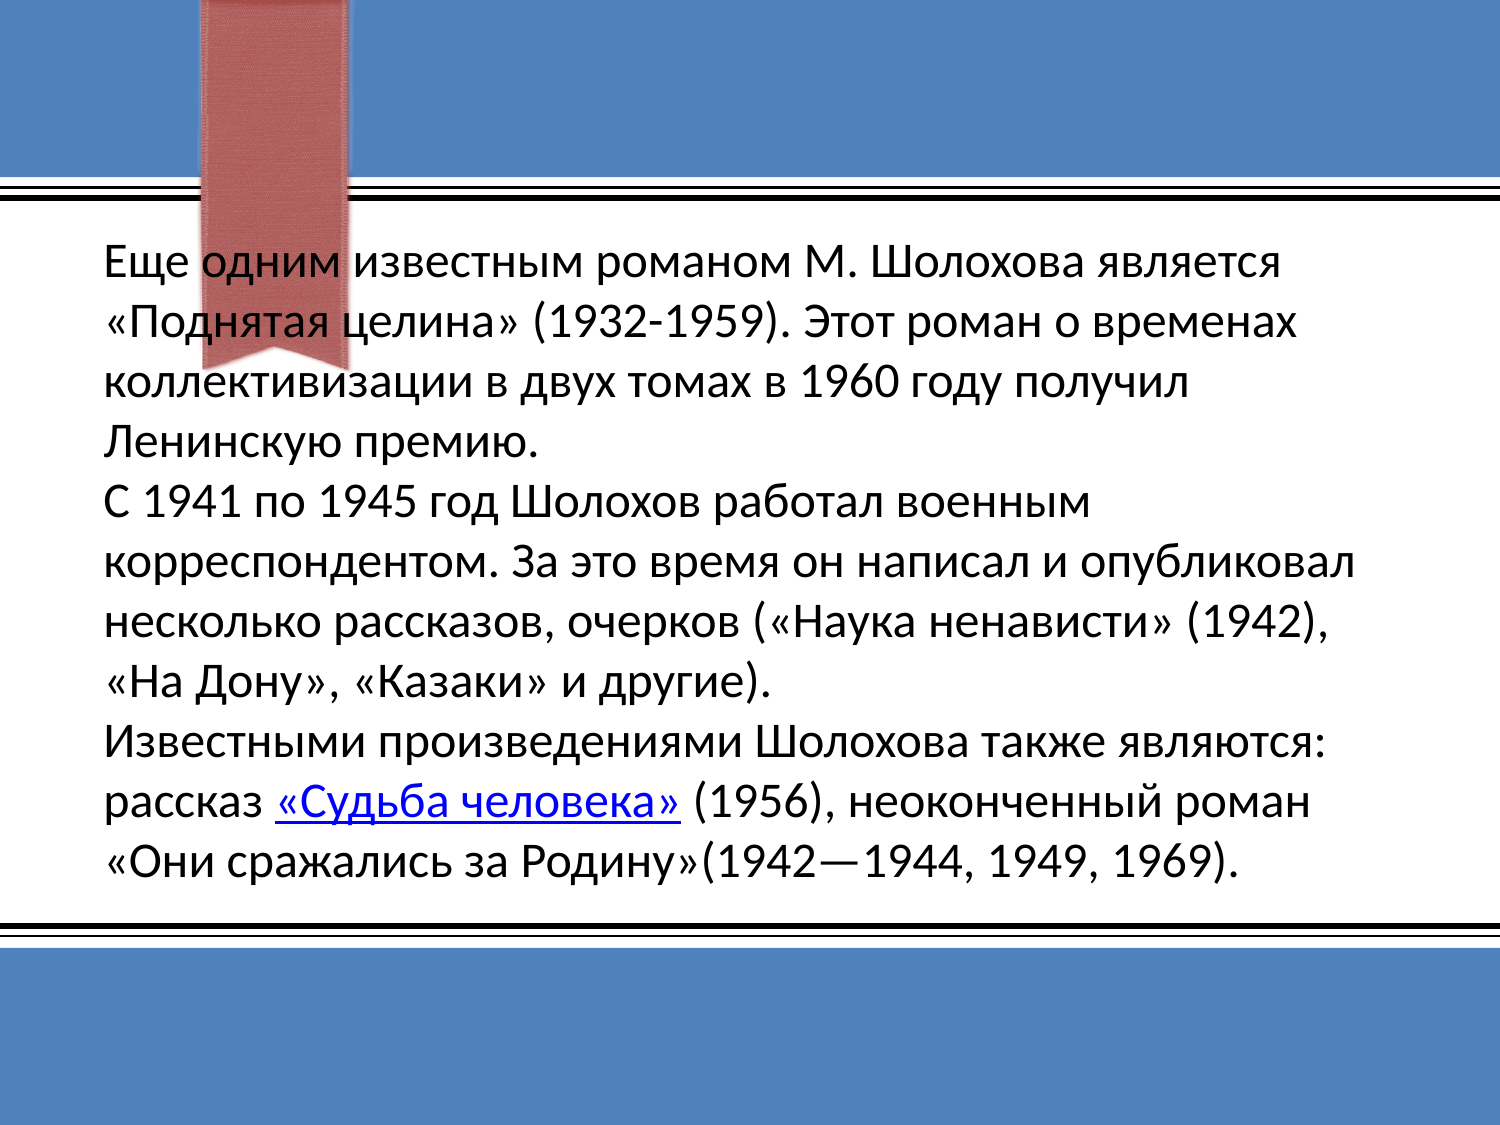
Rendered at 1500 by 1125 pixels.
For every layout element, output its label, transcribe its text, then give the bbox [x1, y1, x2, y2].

text_box Еще одним известным романом М. Шолохова является «Поднятая целина» (1932-1959). Этот роман о временах коллективизации в двух томах в 1960 году получил Ленинскую премию. С 1941 по 1945 год Шолохов работал военным корреспондентом. За это время он написал и опубликовал несколько рассказов, очерков («Наука ненависти» (1942), «На Дону», «Казаки» и другие). Известными произведениями Шолохова также являются: рассказ «Судьба человека» (1956), неоконченный роман «Они сражались за Родину»(1942—1944, 1949, 1969). [88, 219, 1436, 895]
